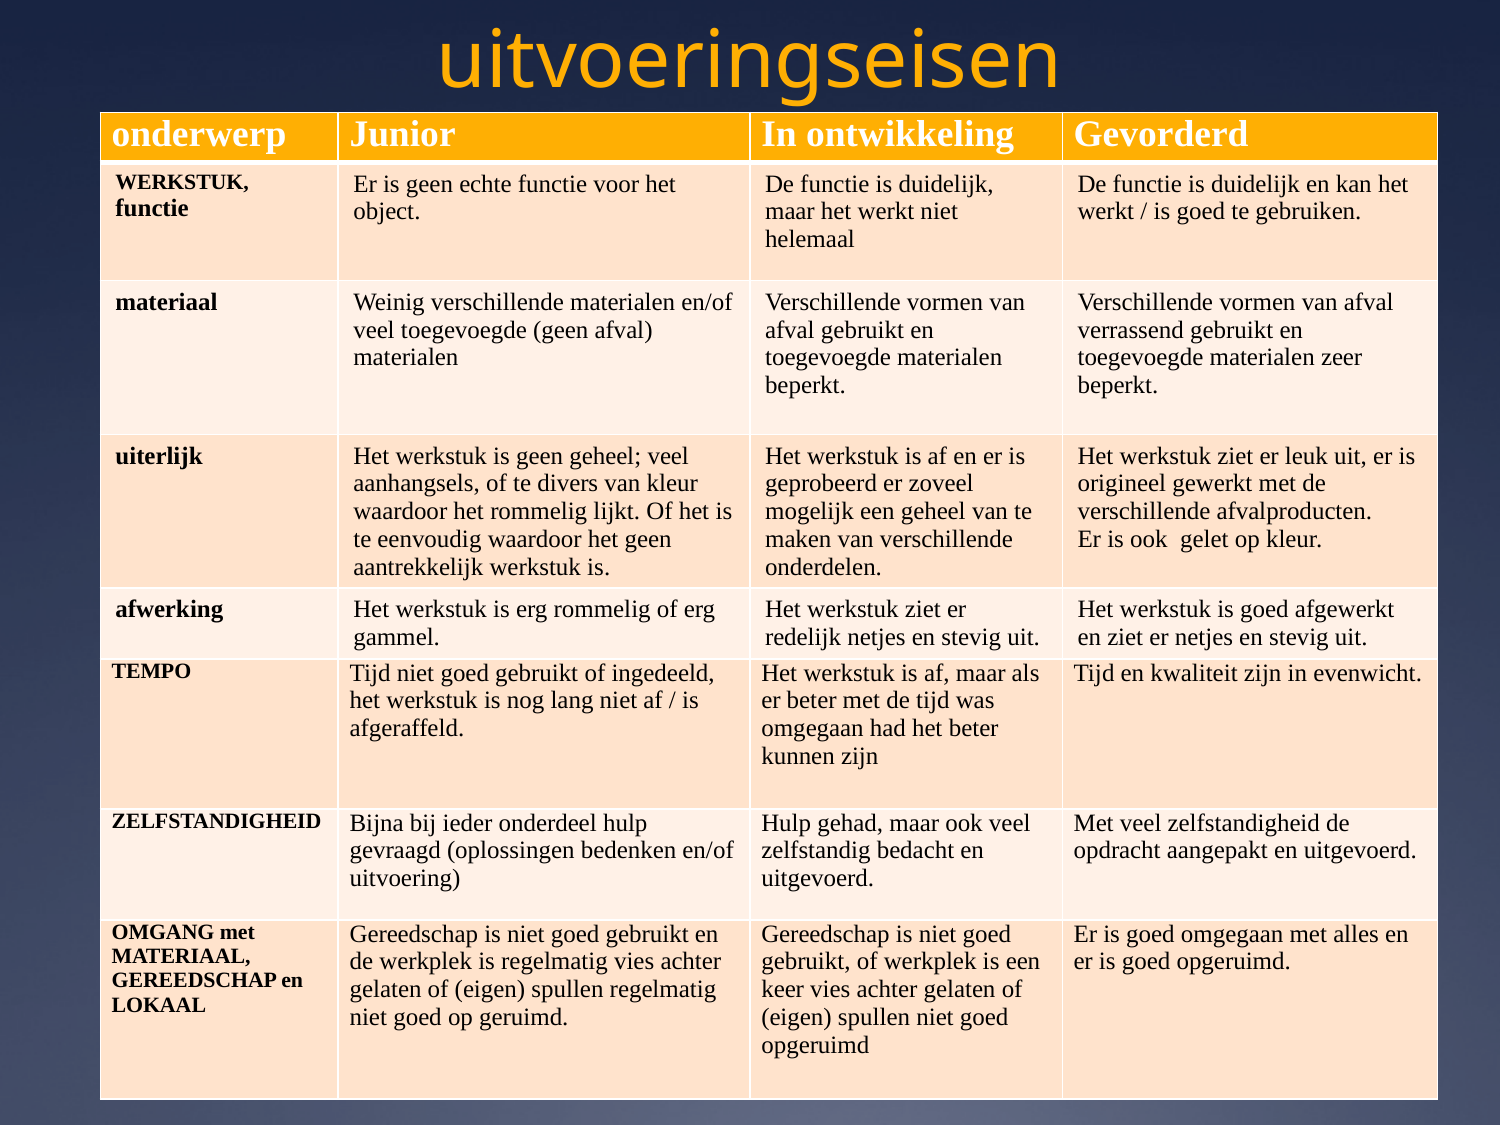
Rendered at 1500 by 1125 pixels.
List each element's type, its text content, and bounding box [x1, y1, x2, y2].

table_cell WERKSTUK, functie [101, 165, 337, 280]
table_cell Bijna bij ieder onderdeel hulp gevraagd (oplossingen bedenken en/of uitvoering) [339, 810, 749, 919]
table_cell TEMPO [101, 660, 337, 808]
title uitvoeringseisen [100, 0, 1400, 112]
table_cell Het werkstuk is af en er is geprobeerd er zoveel mogelijk een geheel van te maken van verschillende onderdelen. [751, 435, 1062, 587]
table_cell uiterlijk [101, 435, 337, 587]
table_cell Tijd en kwaliteit zijn in evenwicht. [1063, 660, 1437, 808]
table_cell Verschillende vormen van afval gebruikt en toegevoegde materialen beperkt. [751, 281, 1062, 434]
table_cell Het werkstuk is af, maar als er beter met de tijd was omgegaan had het beter kunnen zijn [751, 660, 1062, 808]
table_header Gevorderd [1063, 113, 1437, 160]
table_cell Er is geen echte functie voor het object. [339, 165, 749, 280]
table_header Junior [339, 113, 749, 160]
table_cell Het werkstuk is erg rommelig of erg gammel. [339, 589, 749, 658]
table_cell afwerking [101, 589, 337, 658]
table_cell ZELFSTANDIGHEID [101, 810, 337, 919]
table_cell Hulp gehad, maar ook veel zelfstandig bedacht en uitgevoerd. [751, 810, 1062, 919]
table_cell De functie is duidelijk en kan het werkt / is goed te gebruiken. [1063, 165, 1437, 280]
table_cell Er is goed omgegaan met alles en er is goed opgeruimd. [1063, 921, 1437, 1098]
table_cell materiaal [101, 281, 337, 434]
table_cell Het werkstuk ziet er leuk uit, er is origineel gewerkt met de verschillende afvalproducten. Er is ook gelet op kleur. [1063, 435, 1437, 587]
table_cell Weinig verschillende materialen en/of veel toegevoegde (geen afval) materialen [339, 281, 749, 434]
table_cell De functie is duidelijk, maar het werkt niet helemaal [751, 165, 1062, 280]
table_cell Het werkstuk is goed afgewerkt en ziet er netjes en stevig uit. [1063, 589, 1437, 658]
table_cell Het werkstuk is geen geheel; veel aanhangsels, of te divers van kleur waardoor het rommelig lijkt. Of het is te eenvoudig waardoor het geen aantrekkelijk werkstuk is. [339, 435, 749, 587]
table_header onderwerp [101, 113, 337, 160]
table_cell Gereedschap is niet goed gebruikt, of werkplek is een keer vies achter gelaten of (eigen) spullen niet goed opgeruimd [751, 921, 1062, 1098]
table_cell Met veel zelfstandigheid de opdracht aangepakt en uitgevoerd. [1063, 810, 1437, 919]
table_header In ontwikkeling [751, 113, 1062, 160]
table_cell Tijd niet goed gebruikt of ingedeeld, het werkstuk is nog lang niet af / is afgeraffeld. [339, 660, 749, 808]
table_cell Het werkstuk ziet er redelijk netjes en stevig uit. [751, 589, 1062, 658]
table_cell Gereedschap is niet goed gebruikt en de werkplek is regelmatig vies achter gelaten of (eigen) spullen regelmatig niet goed op geruimd. [339, 921, 749, 1098]
table_cell Verschillende vormen van afval verrassend gebruikt en toegevoegde materialen zeer beperkt. [1063, 281, 1437, 434]
table_cell OMGANG met MATERIAAL, GEREEDSCHAP en LOKAAL [101, 921, 337, 1098]
